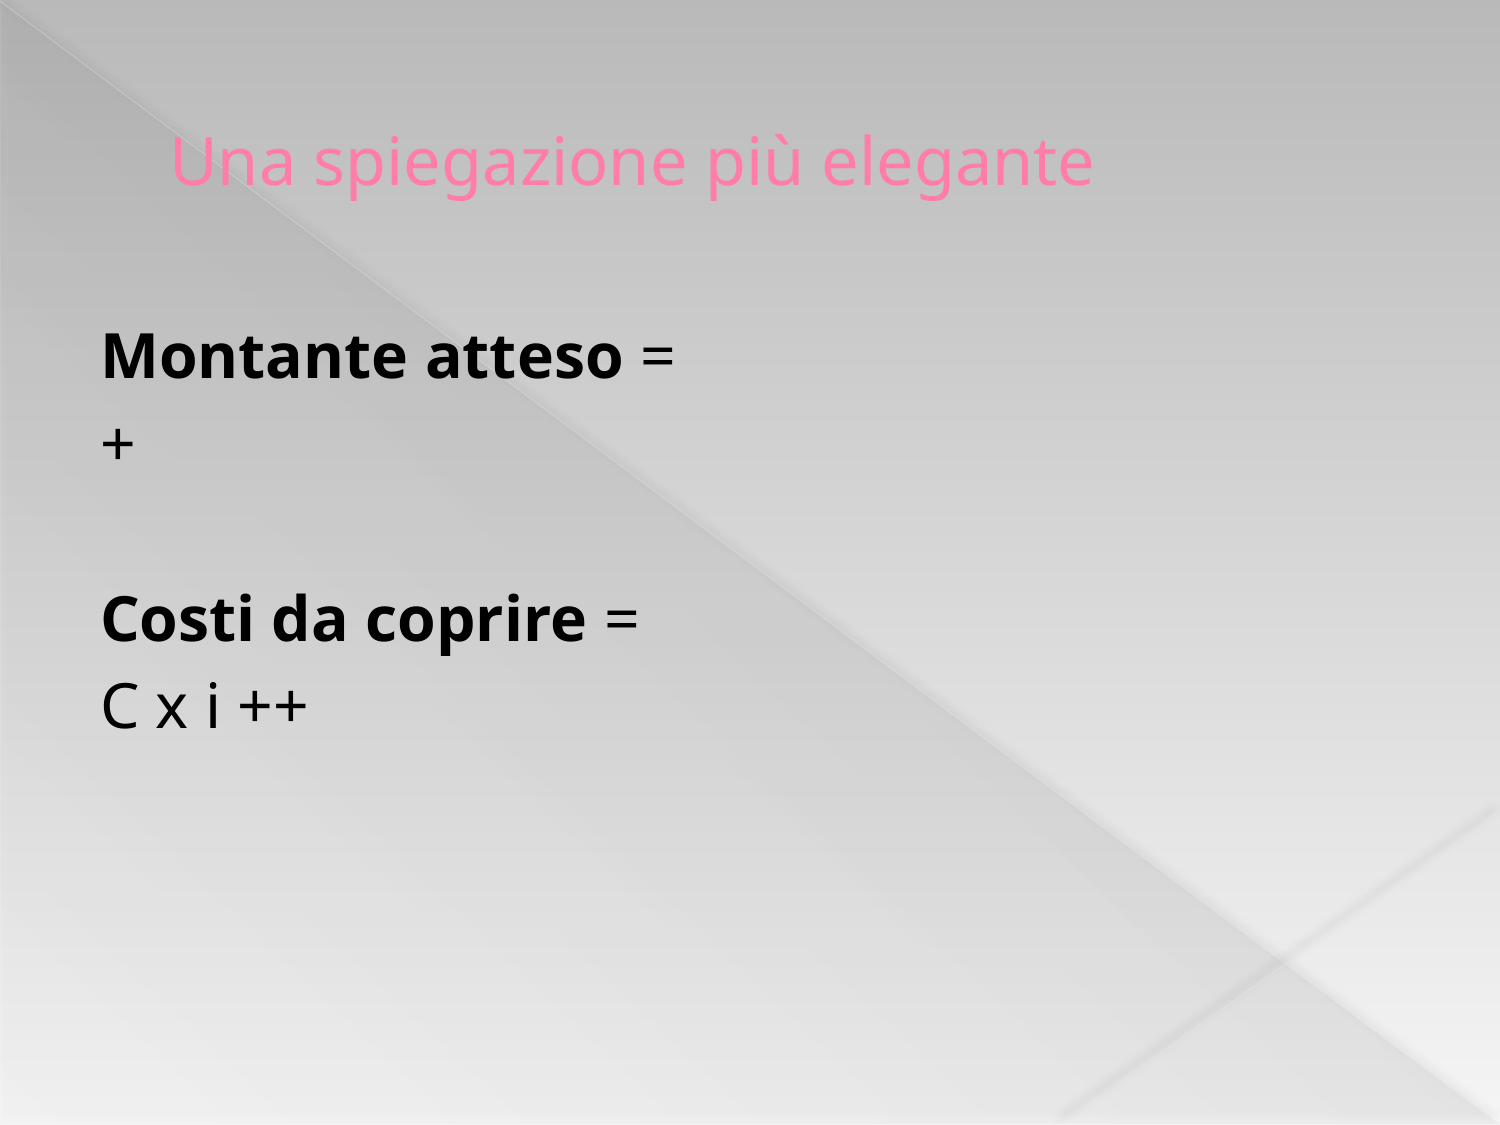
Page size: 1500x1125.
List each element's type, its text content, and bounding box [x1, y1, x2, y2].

title Una spiegazione più elegante [75, 43, 1425, 274]
